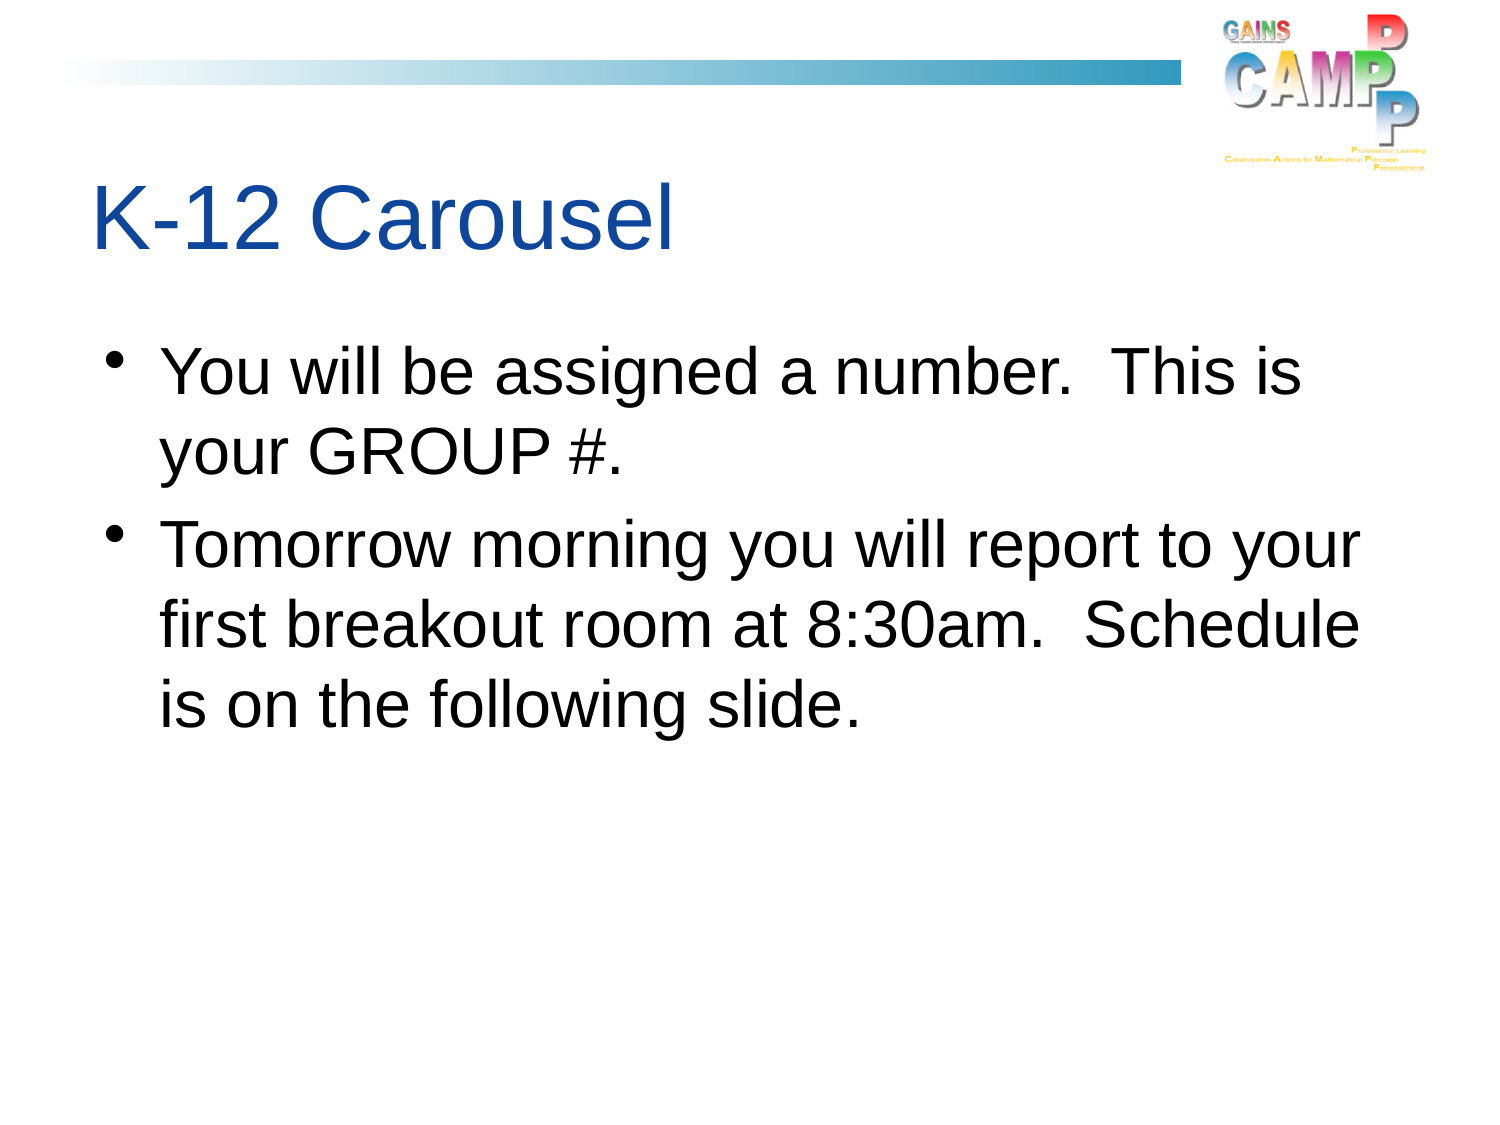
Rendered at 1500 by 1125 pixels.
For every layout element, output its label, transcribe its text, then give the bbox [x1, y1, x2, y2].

picture [1204, 0, 1442, 190]
title K-12 Carousel [74, 124, 1426, 301]
list You will be assigned a number. This is your GROUP #. Tomorrow morning you will report to your first breakout room at 8:30am. Schedule is on the following slide. [88, 320, 1439, 1059]
